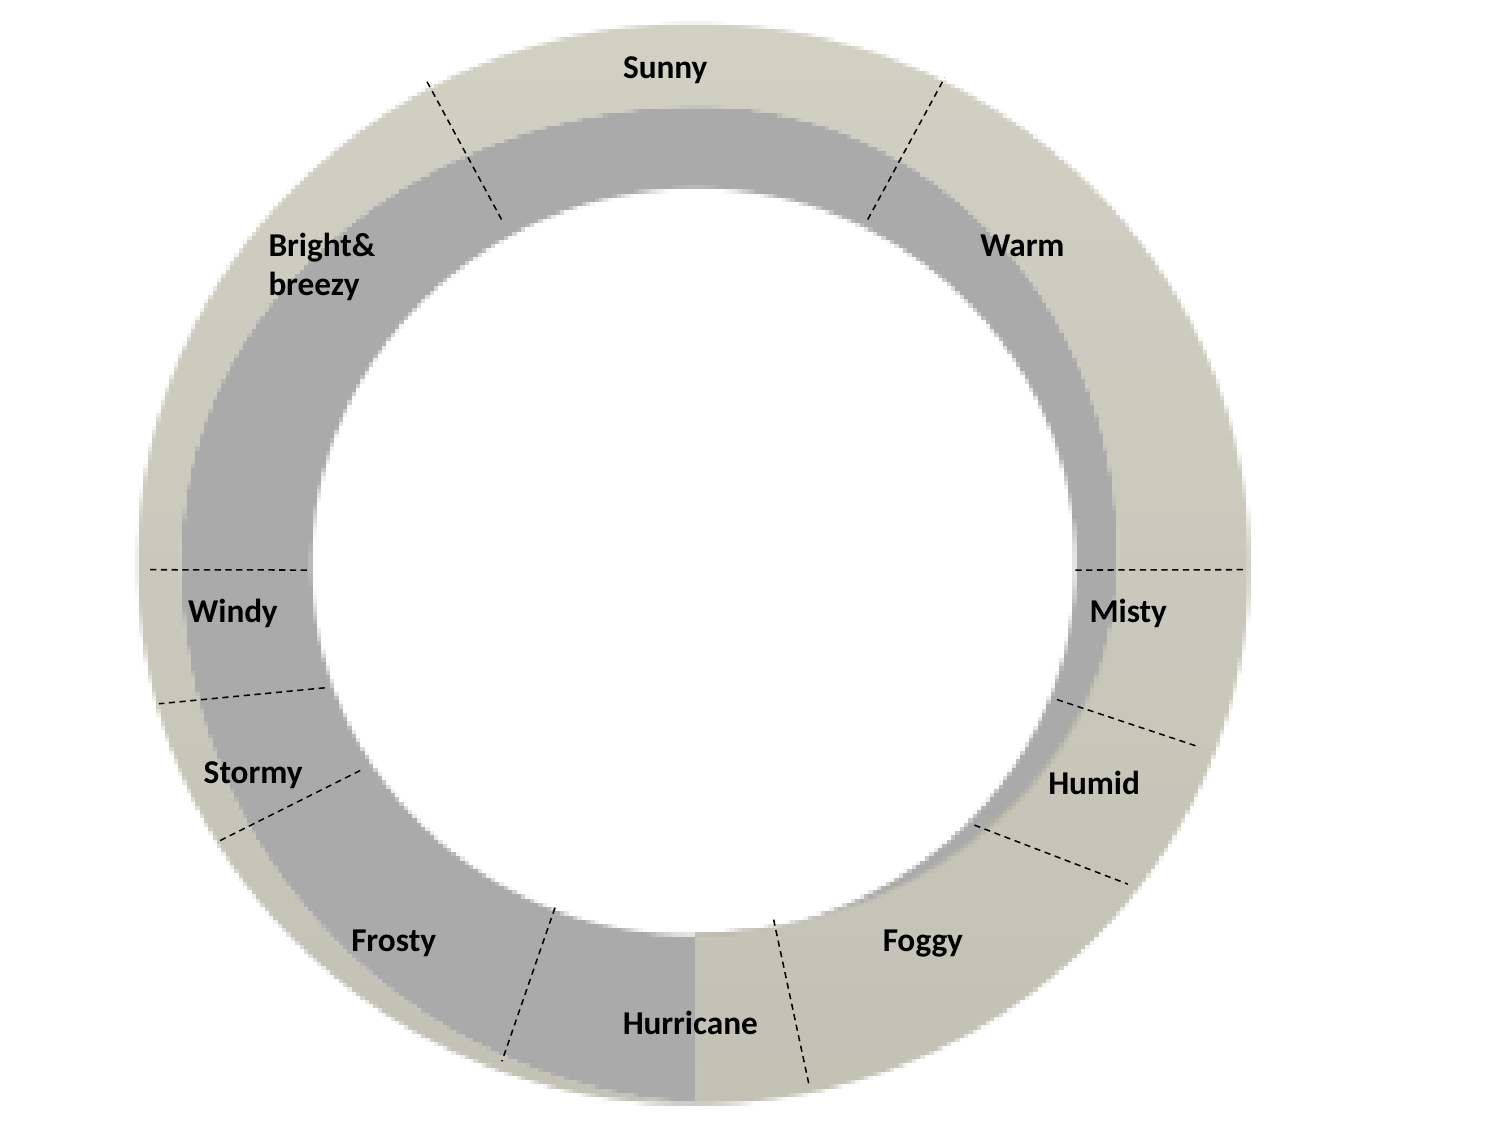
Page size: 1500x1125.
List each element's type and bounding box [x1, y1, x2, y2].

text_box [135, 21, 1424, 1107]
